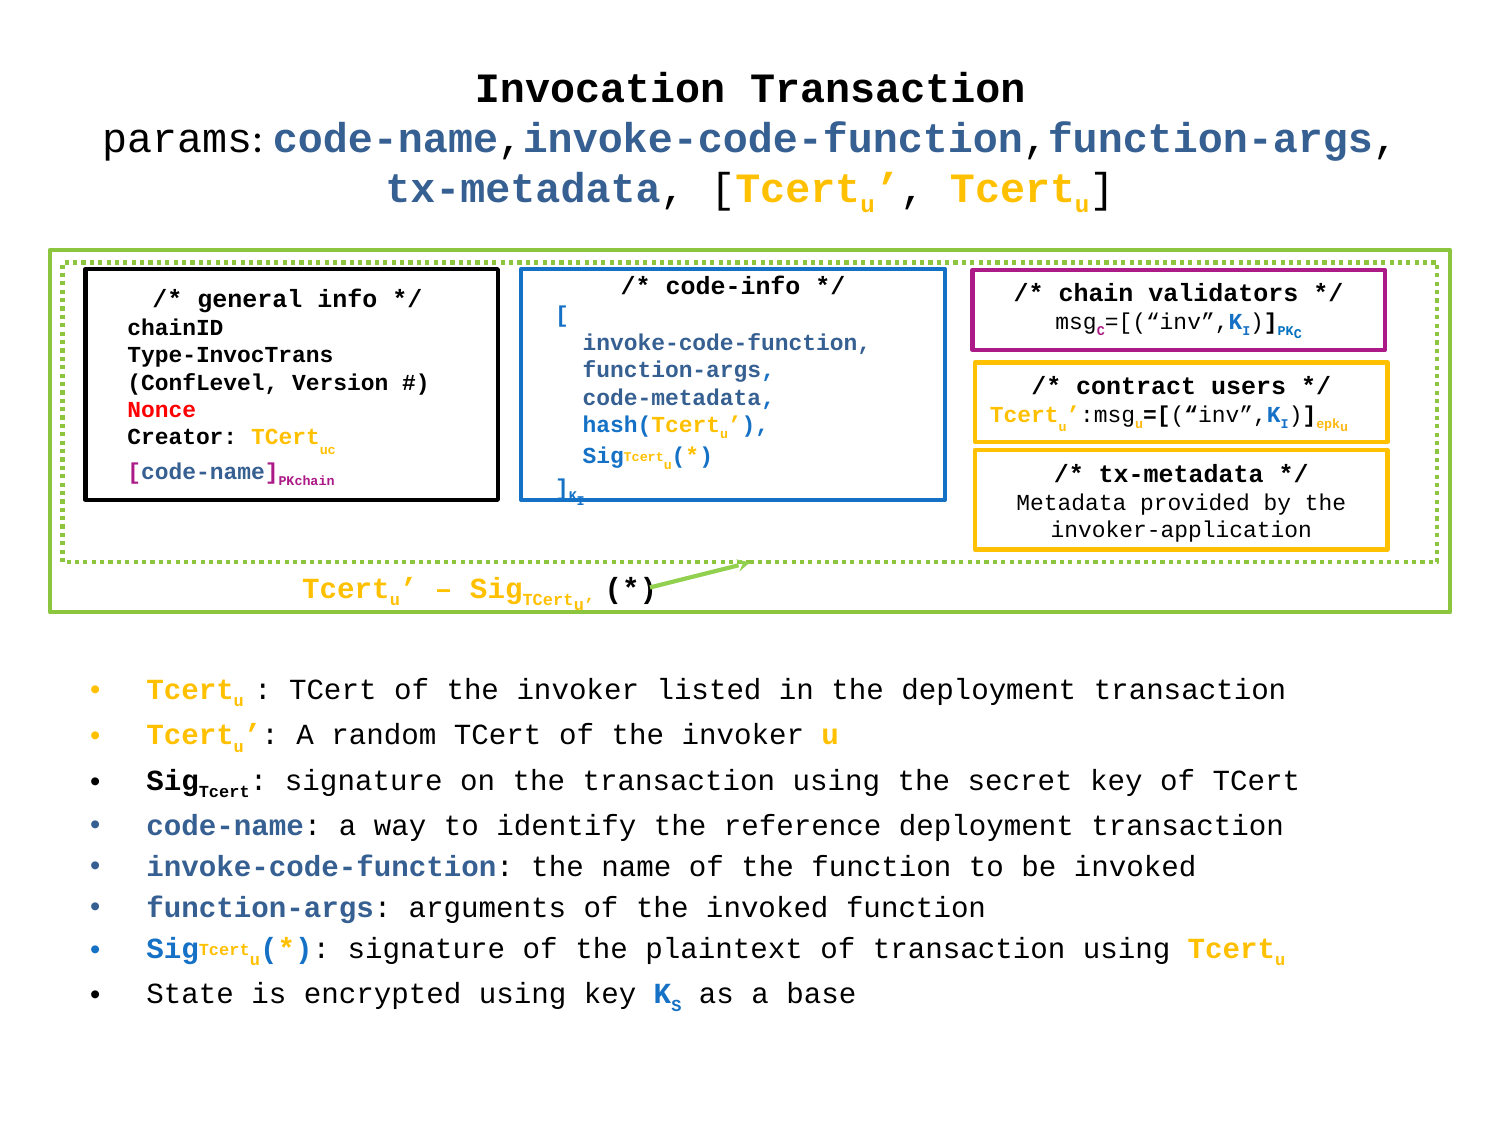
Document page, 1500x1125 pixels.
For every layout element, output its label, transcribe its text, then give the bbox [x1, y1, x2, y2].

text_box Tcertu : TCert of the invoker listed in the deployment transaction Tcertu’: A random TCert of the invoker u SigTcert: signature on the transaction using the secret key of TCert code-name: a way to identify the reference deployment transaction invoke-code-function: the name of the function to be invoked function-args: arguments of the invoked function SigTcertu(*): signature of the plaintext of transaction using Tcertu State is encrypted using key KS as a base [74, 662, 1438, 1063]
text_box /* tx-metadata */ Metadata provided by the invoker-application [975, 450, 1388, 550]
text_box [959, 268, 1398, 371]
text_box [50, 249, 1450, 613]
title Invocation Transaction params: code-name,invoke-code-function,function-args, tx-metadata, [Tcertu’, Tcertu] [75, 45, 1425, 233]
text_box /* contract users */ Tcertu’:msgu=[(“inv”,KI)]epku [975, 378, 1388, 442]
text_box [649, 562, 751, 588]
text_box Tcertu’ – SigTCertu’ (*) [287, 562, 738, 621]
